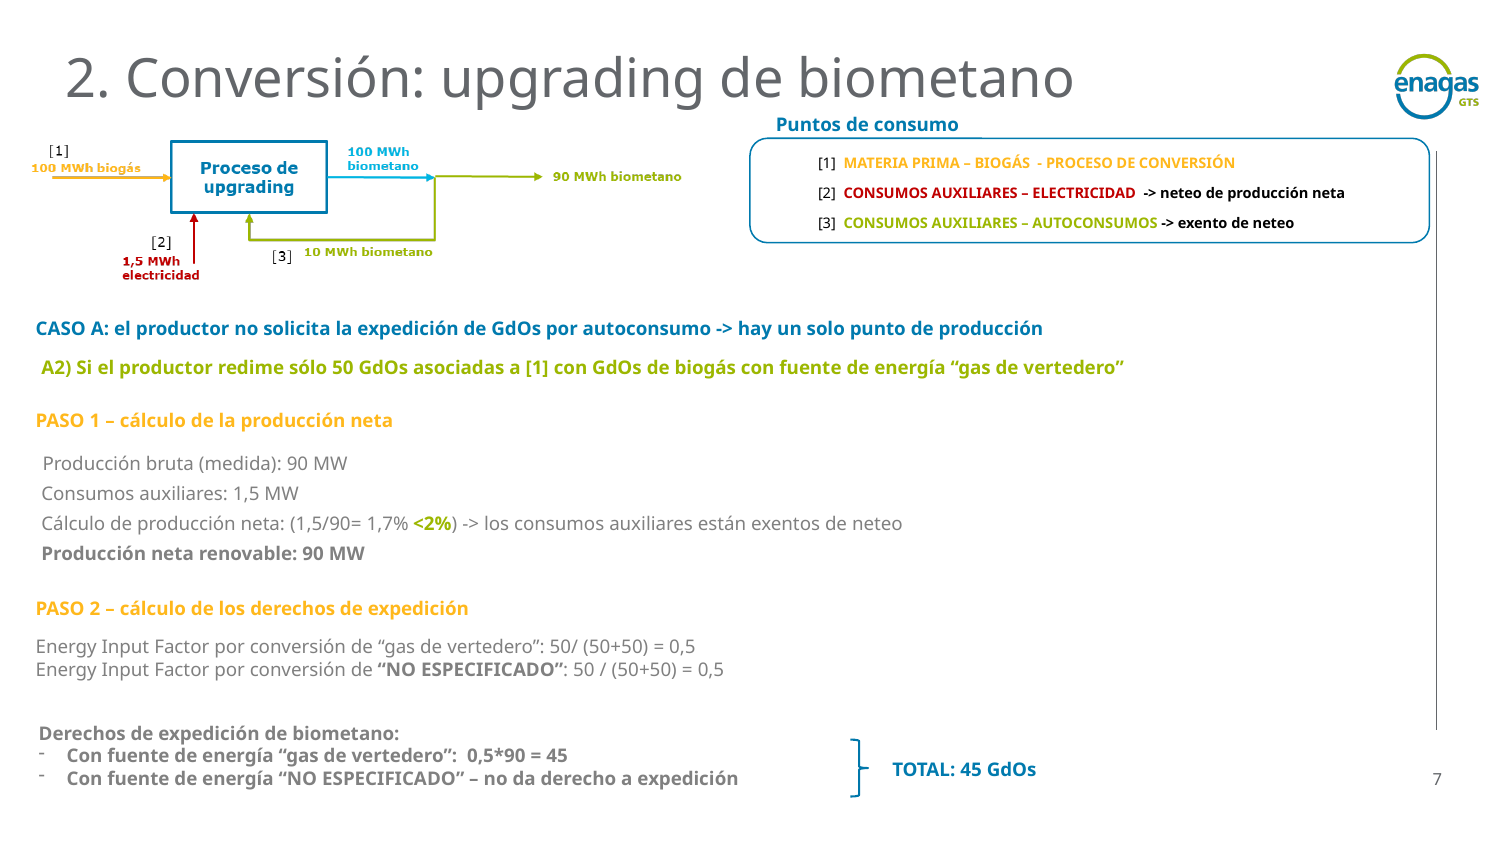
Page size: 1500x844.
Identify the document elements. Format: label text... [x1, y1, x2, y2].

text_box [747, 136, 1432, 245]
text_box Consumos auxiliares: 1,5 MW [26, 474, 1365, 504]
list 2. Conversión: upgrading de biometano [65, 53, 1369, 109]
text_box CASO A: el productor no solicita la expedición de GdOs por autoconsumo -> hay un solo punto de producción [20, 309, 1359, 347]
picture [1392, 49, 1481, 124]
text_box A2) Si el productor redime sólo 50 GdOs asociadas a [1] con GdOs de biogás con fuente de energía “gas de vertedero” [26, 348, 1430, 386]
picture [20, 136, 701, 289]
text_box Derechos de expedición de biometano: Con fuente de energía “gas de vertedero”: 0,5*90 = 45 Con fuente de energía “NO ESPECIFICADO” – no da derecho a expedición [23, 713, 1362, 797]
text_box Cálculo de producción neta: (1,5/90= 1,7% <2%) -> los consumos auxiliares están exentos de neteo [26, 504, 1365, 542]
text_box [850, 738, 869, 798]
text_box Producción neta renovable: 90 MW [26, 542, 1365, 572]
text_box PASO 1 – cálculo de la producción neta [20, 401, 1359, 439]
text_box Energy Input Factor por conversión de “gas de vertedero”: 50/ (50+50) = 0,5 Energy Input Factor por conversión de “NO ESPECIFICADO”: 50 / (50+50) = 0,5 [20, 627, 1359, 688]
text_box Producción bruta (medida): 90 MW [27, 444, 1366, 482]
slide_number 7 [1398, 760, 1477, 795]
text_box PASO 2 – cálculo de los derechos de expedición [20, 589, 1359, 627]
text_box Puntos de consumo [761, 104, 974, 136]
text_box TOTAL: 45 GdOs [877, 750, 1107, 788]
